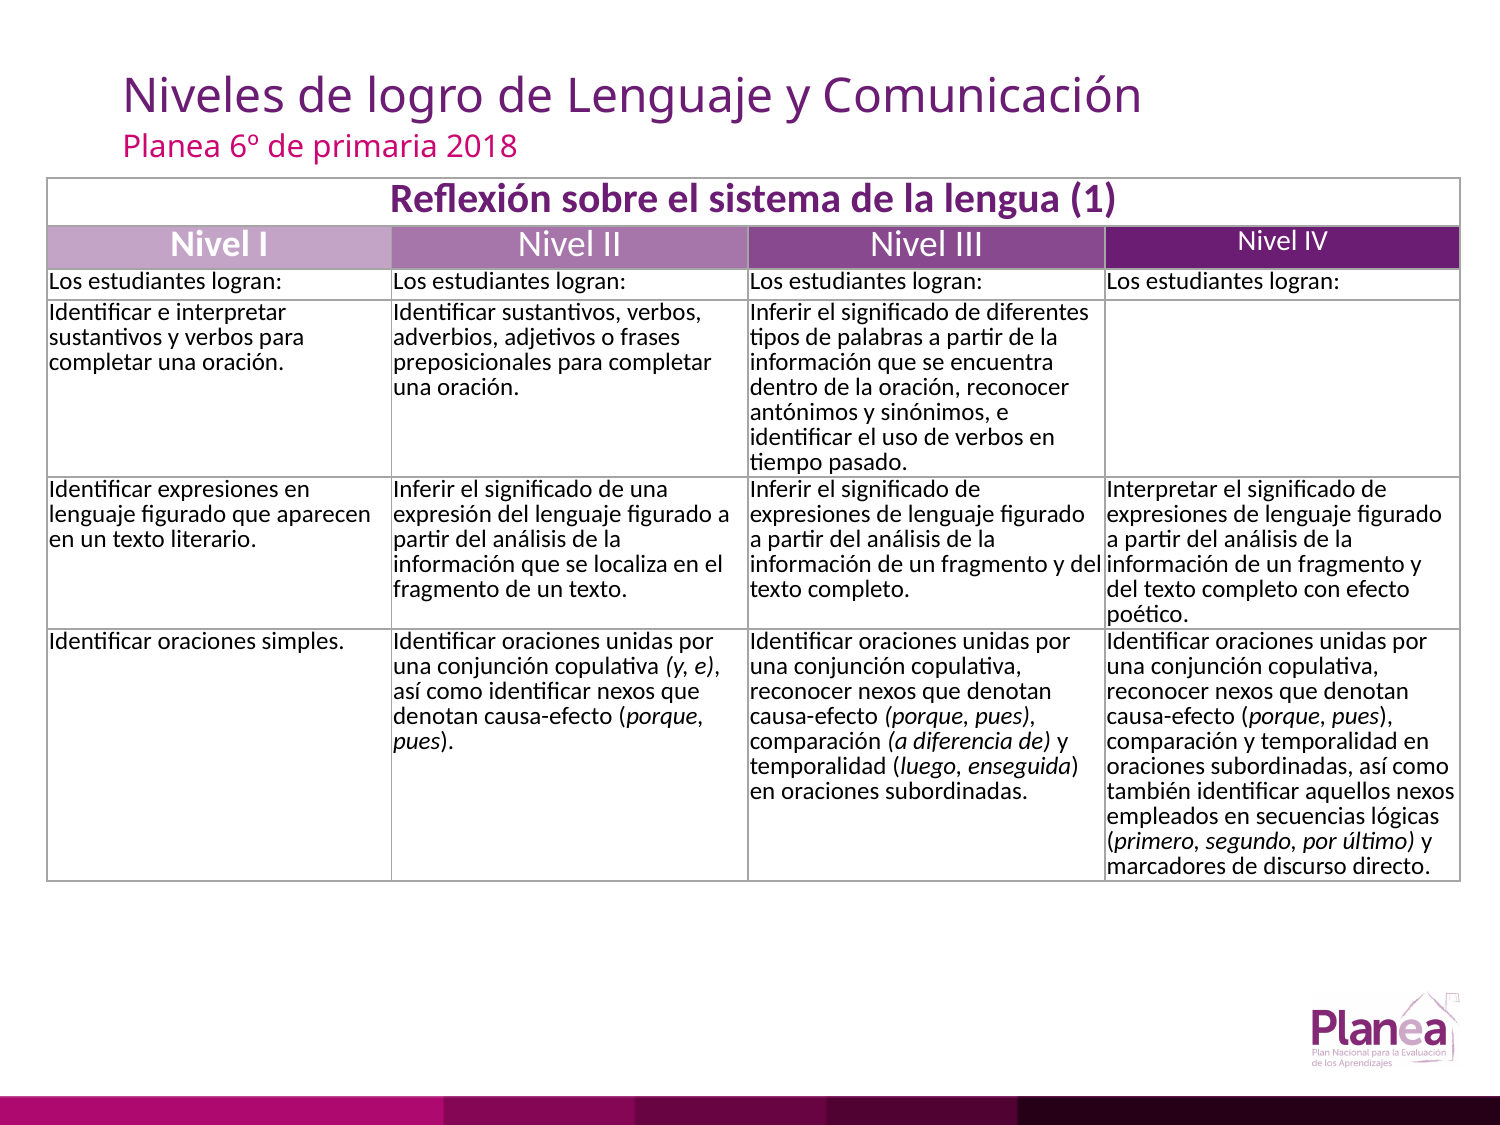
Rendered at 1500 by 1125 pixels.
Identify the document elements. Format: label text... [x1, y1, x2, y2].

table_cell Los estudiantes logran: [48, 270, 391, 299]
picture [1312, 991, 1462, 1068]
table_cell Los estudiantes logran: [392, 270, 747, 299]
table_cell Inferir el significado de una expresión del lenguaje figurado a partir del análisis de la información que se localiza en el fragmento de un texto. [392, 478, 747, 628]
table_cell Identificar oraciones unidas por una conjunción copulativa, reconocer nexos que denotan causa-efecto (porque, pues), comparación y temporalidad en oraciones subordinadas, así como también identificar aquellos nexos empleados en secuencias lógicas (primero, segundo, por último) y marcadores de discurso directo. [1106, 630, 1459, 880]
table_cell Los estudiantes logran: [1106, 270, 1459, 299]
table_cell Identificar oraciones simples. [48, 630, 391, 880]
table_cell Nivel IV [1106, 227, 1459, 268]
table_cell Identificar sustantivos, verbos, adverbios, adjetivos o frases preposicionales para completar una oración. [392, 301, 747, 476]
table_cell Identificar e interpretar sustantivos y verbos para completar una oración. [48, 301, 391, 476]
table_cell Interpretar el significado de expresiones de lenguaje figurado a partir del análisis de la información de un fragmento y del texto completo con efecto poético. [1106, 478, 1459, 628]
table_cell Inferir el significado de diferentes tipos de palabras a partir de la información que se encuentra dentro de la oración, reconocer antónimos y sinónimos, e identificar el uso de verbos en tiempo pasado. [749, 301, 1104, 476]
table_cell Identificar expresiones en lenguaje figurado que aparecen en un texto literario. [48, 478, 391, 628]
subtitle Planea 6º de primaria 2018 [107, 111, 1402, 177]
picture [0, 1096, 1500, 1125]
table_cell Identificar oraciones unidas por una conjunción copulativa (y, e), así como identificar nexos que denotan causa-efecto (porque, pues). [392, 630, 747, 880]
table_cell Inferir el significado de expresiones de lenguaje figurado a partir del análisis de la información de un fragmento y del texto completo. [749, 478, 1104, 628]
title Niveles de logro de Lenguaje y Comunicación [107, 63, 1402, 111]
table_cell Nivel I [48, 227, 391, 268]
table_cell Nivel II [392, 227, 747, 268]
table_cell Identificar oraciones unidas por una conjunción copulativa, reconocer nexos que denotan causa-efecto (porque, pues), comparación (a diferencia de) y temporalidad (luego, enseguida) en oraciones subordinadas. [749, 630, 1104, 880]
table_cell [1106, 301, 1459, 476]
table_header Reflexión sobre el sistema de la lengua (1) [48, 179, 1459, 225]
table_cell Los estudiantes logran: [749, 270, 1104, 299]
table_cell Nivel III [749, 227, 1104, 268]
